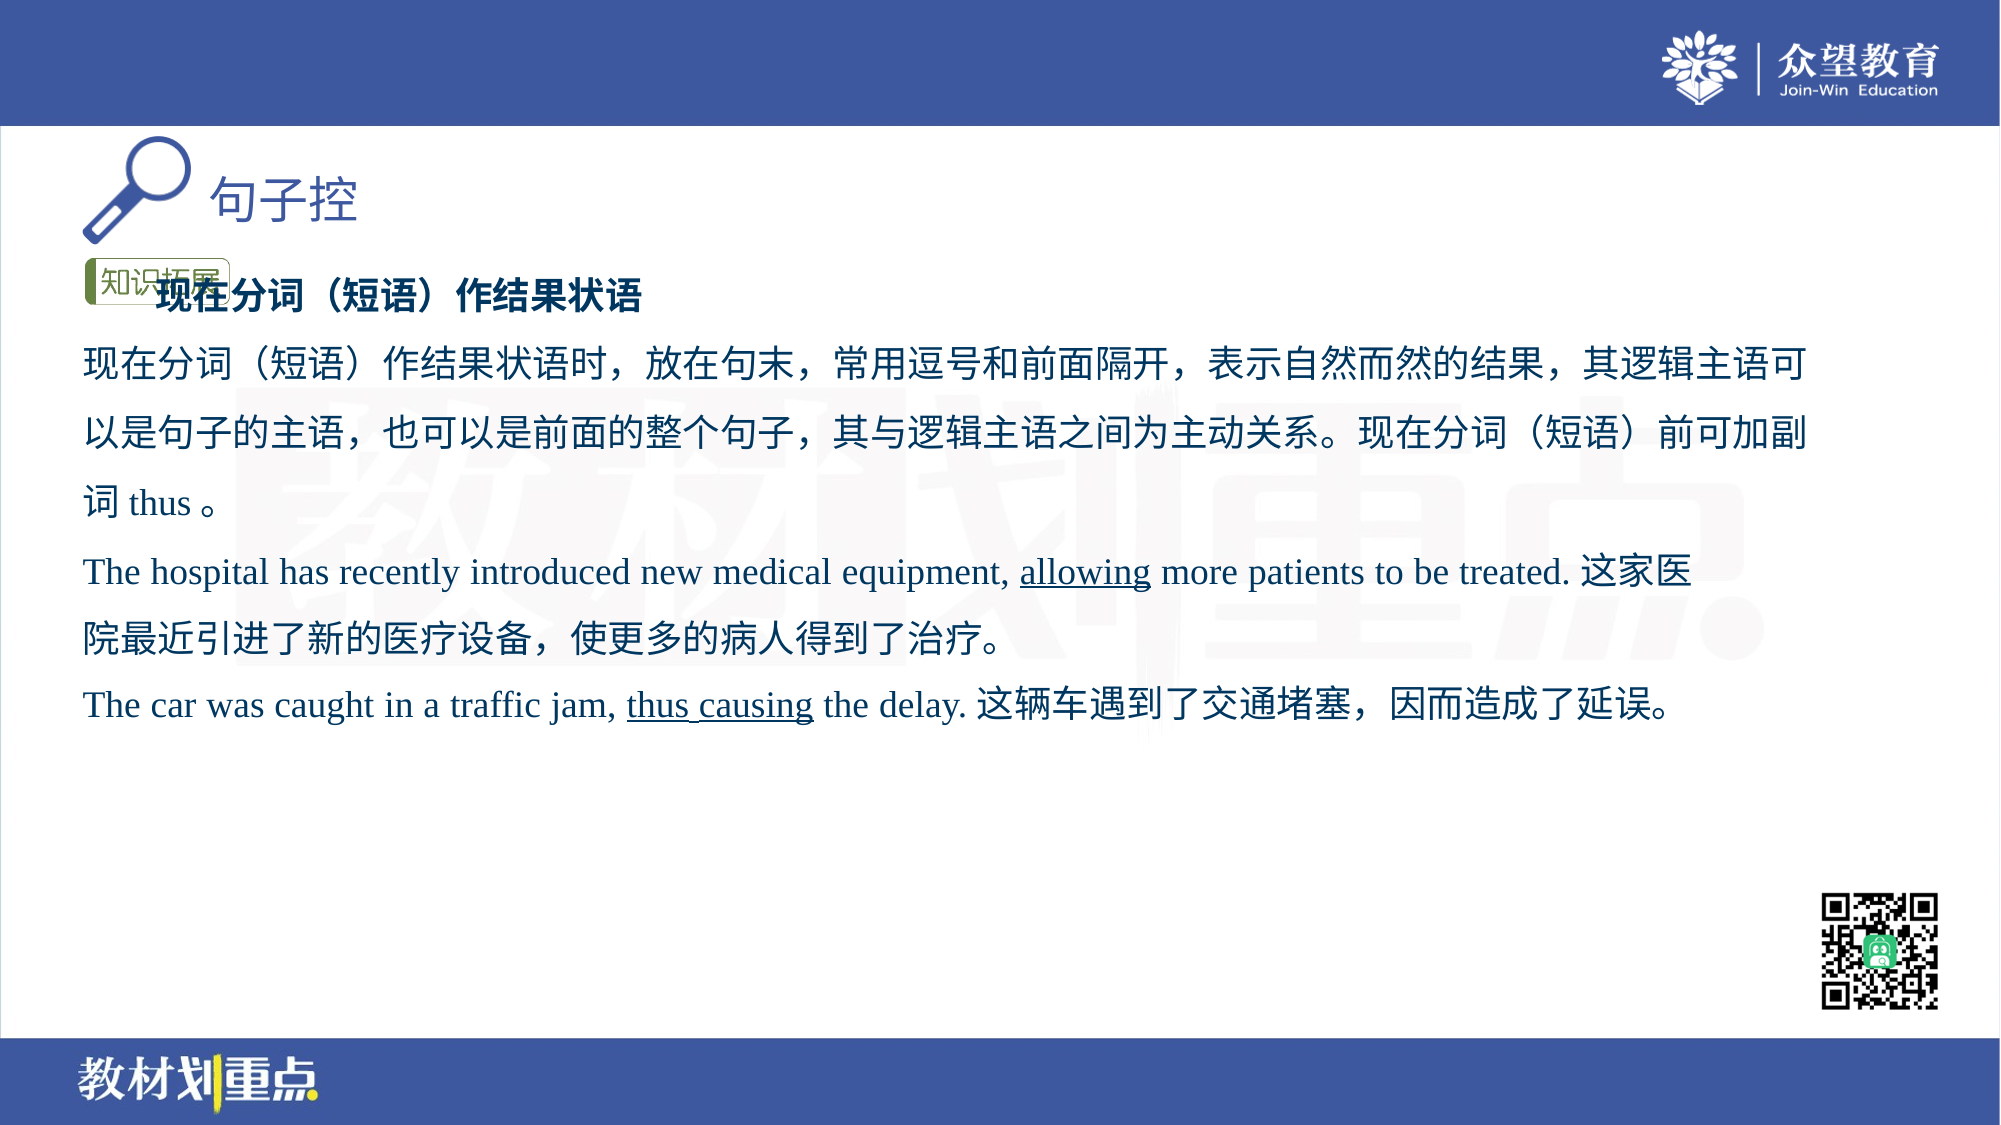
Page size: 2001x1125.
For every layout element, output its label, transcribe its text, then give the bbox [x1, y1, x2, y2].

text_box 现在分词（短语）作结果状语 现在分词（短语）作结果状语时，放在句末，常用逗号和前面隔开，表示自然而然的结果，其逻辑主语可 以是句子的主语，也可以是前面的整个句子，其与逻辑主语之间为主动关系。现在分词（短语）前可加副 词thus。 The hospital has recently introduced new medical equipment, allowing more patients to be treated.这家医 院最近引进了新的医疗设备，使更多的病人得到了治疗。 The car was caught in a traffic jam, thus causing the delay.这辆车遇到了交通堵塞，因而造成了延误。 [82, 247, 1817, 718]
picture [0, 0, 2000, 1125]
